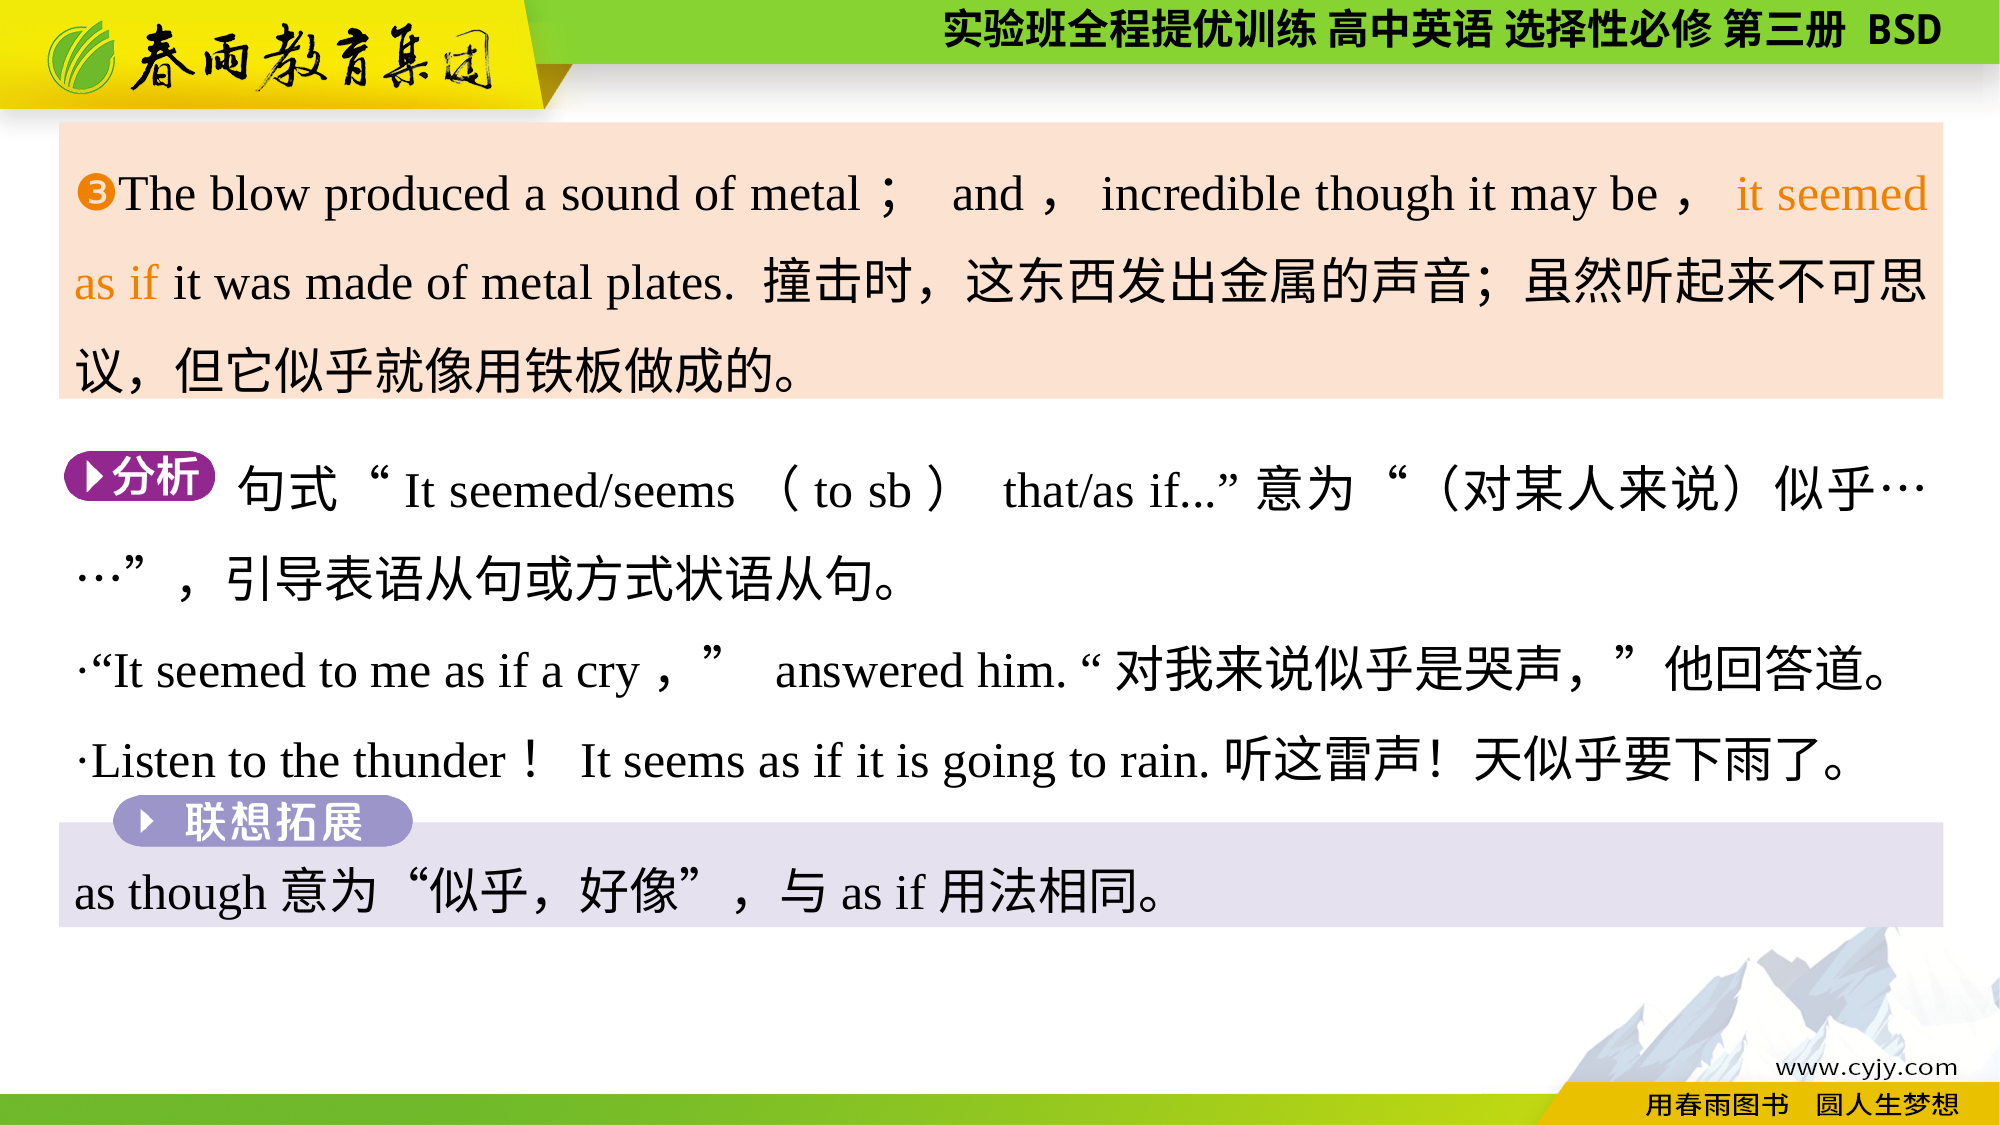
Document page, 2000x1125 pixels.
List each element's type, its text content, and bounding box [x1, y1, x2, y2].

list ❸The blow produced a sound of metal； and，incredible though it may be，it seemed as if it was made of metal plates. 撞击时，这东西发出金属的声音；虽然听起来不可思议，但它似乎就像用铁板做成的。 [59, 122, 1944, 399]
picture [0, 0, 2000, 1125]
text_box as though意为“似乎，好像”，与as if用法相同。 [59, 822, 1944, 928]
text_box 句式“It seemed/seems（to sb） that/as if...”意为“（对某人来说）似乎……”，引导表语从句或方式状语从句。 ·“It seemed to me as if a cry，” answered him. “对我来说似乎是哭声，”他回答道。 ·Listen to the thunder！It seems as if it is going to rain.听这雷声！天似乎要下雨了。 [59, 420, 1944, 795]
